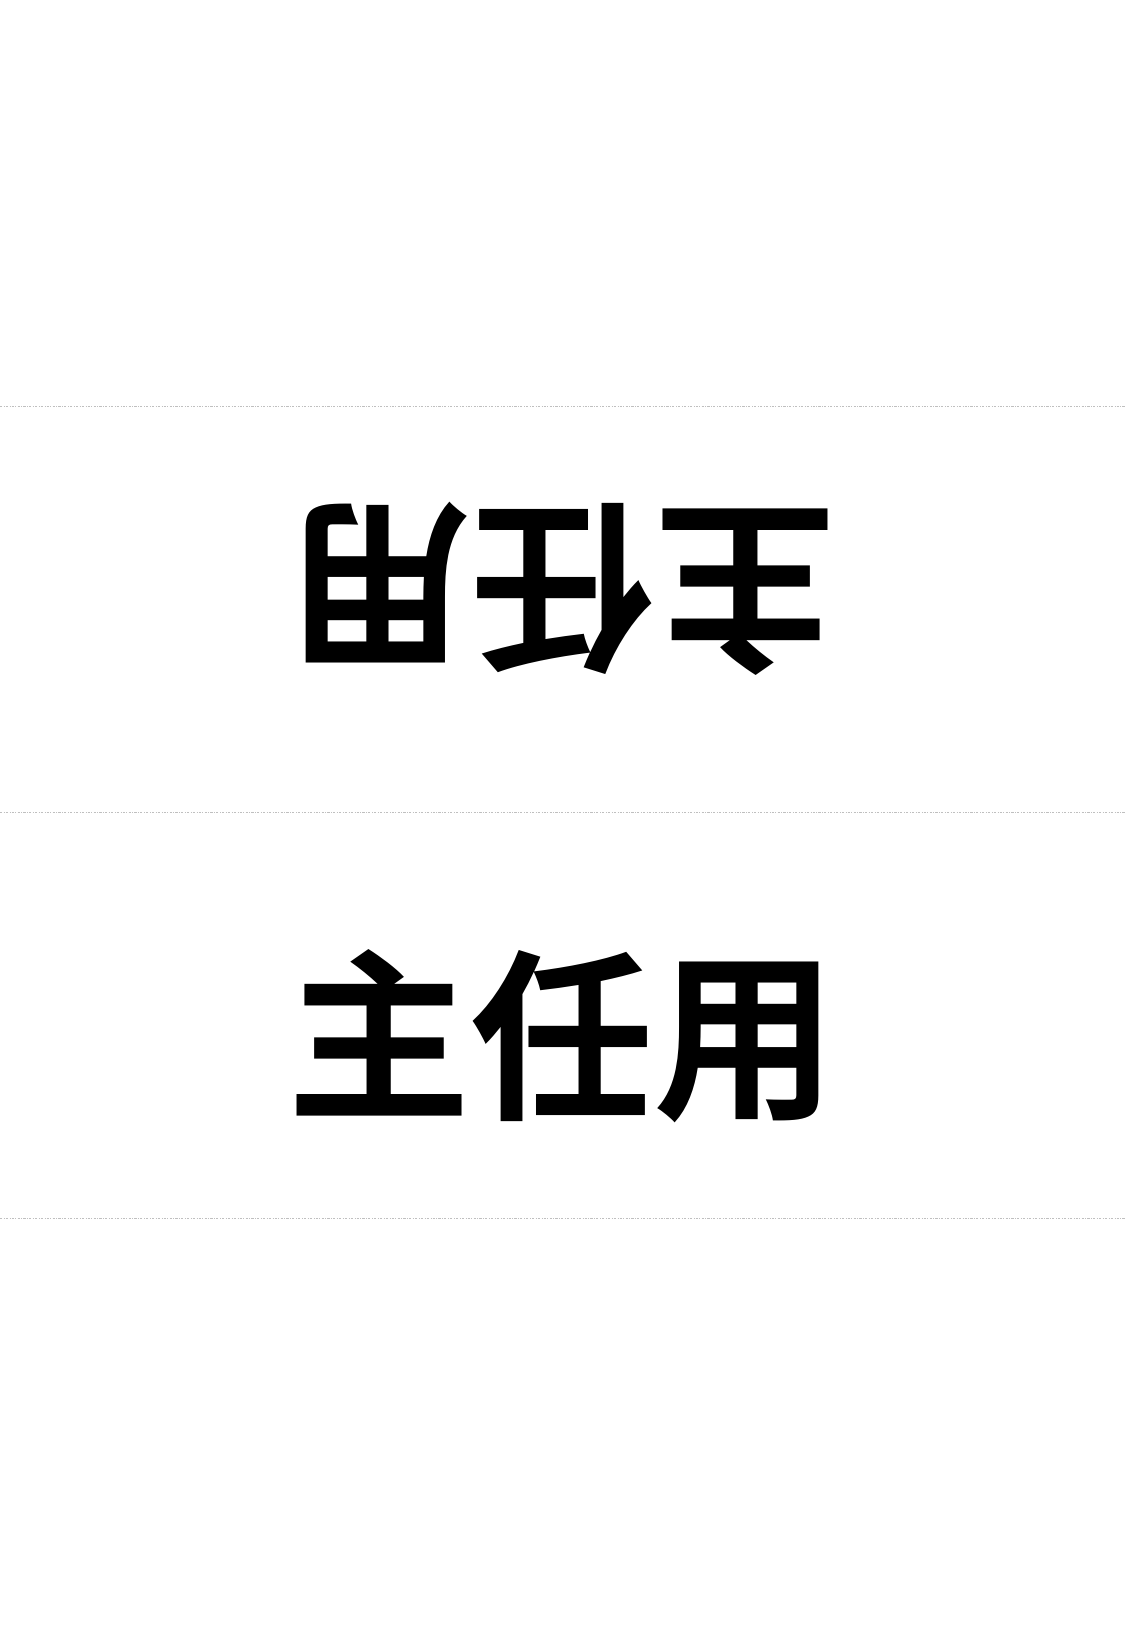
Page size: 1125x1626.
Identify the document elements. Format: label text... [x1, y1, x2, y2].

text_box 主任用 [272, 475, 853, 711]
text_box 主任用 [272, 914, 853, 1150]
